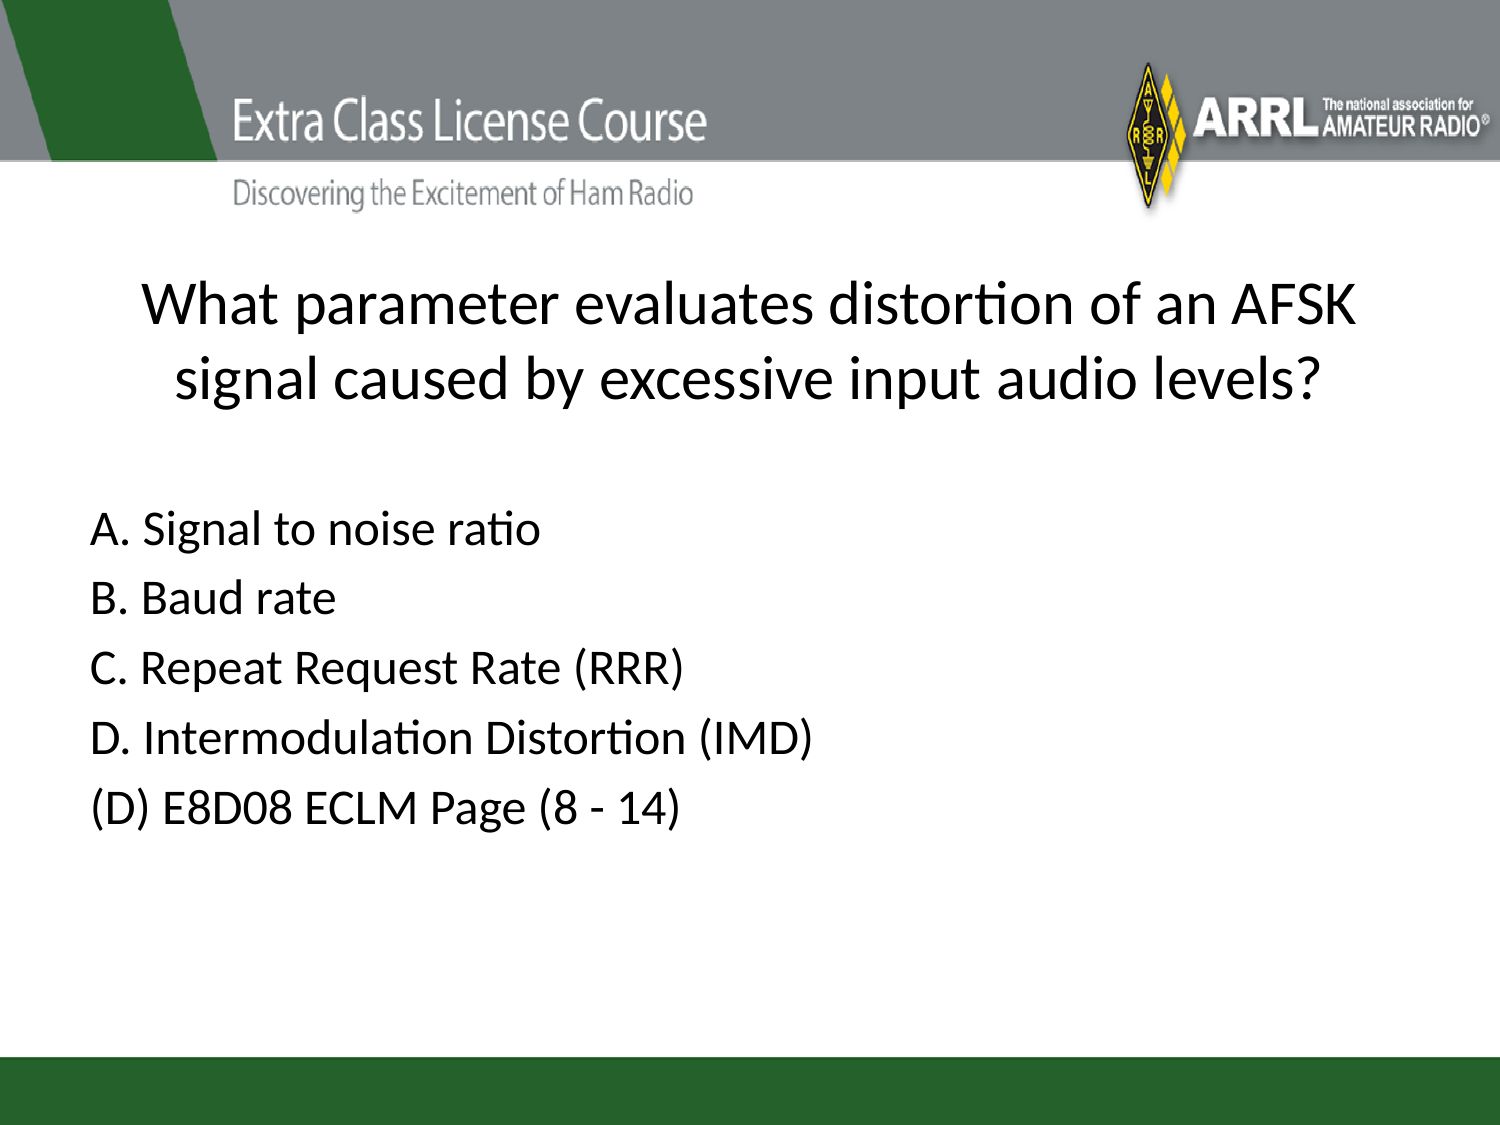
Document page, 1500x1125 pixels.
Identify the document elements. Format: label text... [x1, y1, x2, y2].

picture [0, 0, 1500, 1125]
list A. Signal to noise ratio B. Baud rate C. Repeat Request Rate (RRR) D. Intermodulation Distortion (IMD) (D) E8D08 ECLM Page (8 - 14) [75, 487, 1425, 1005]
title What parameter evaluates distortion of an AFSK signal caused by excessive input audio levels? [75, 254, 1425, 435]
